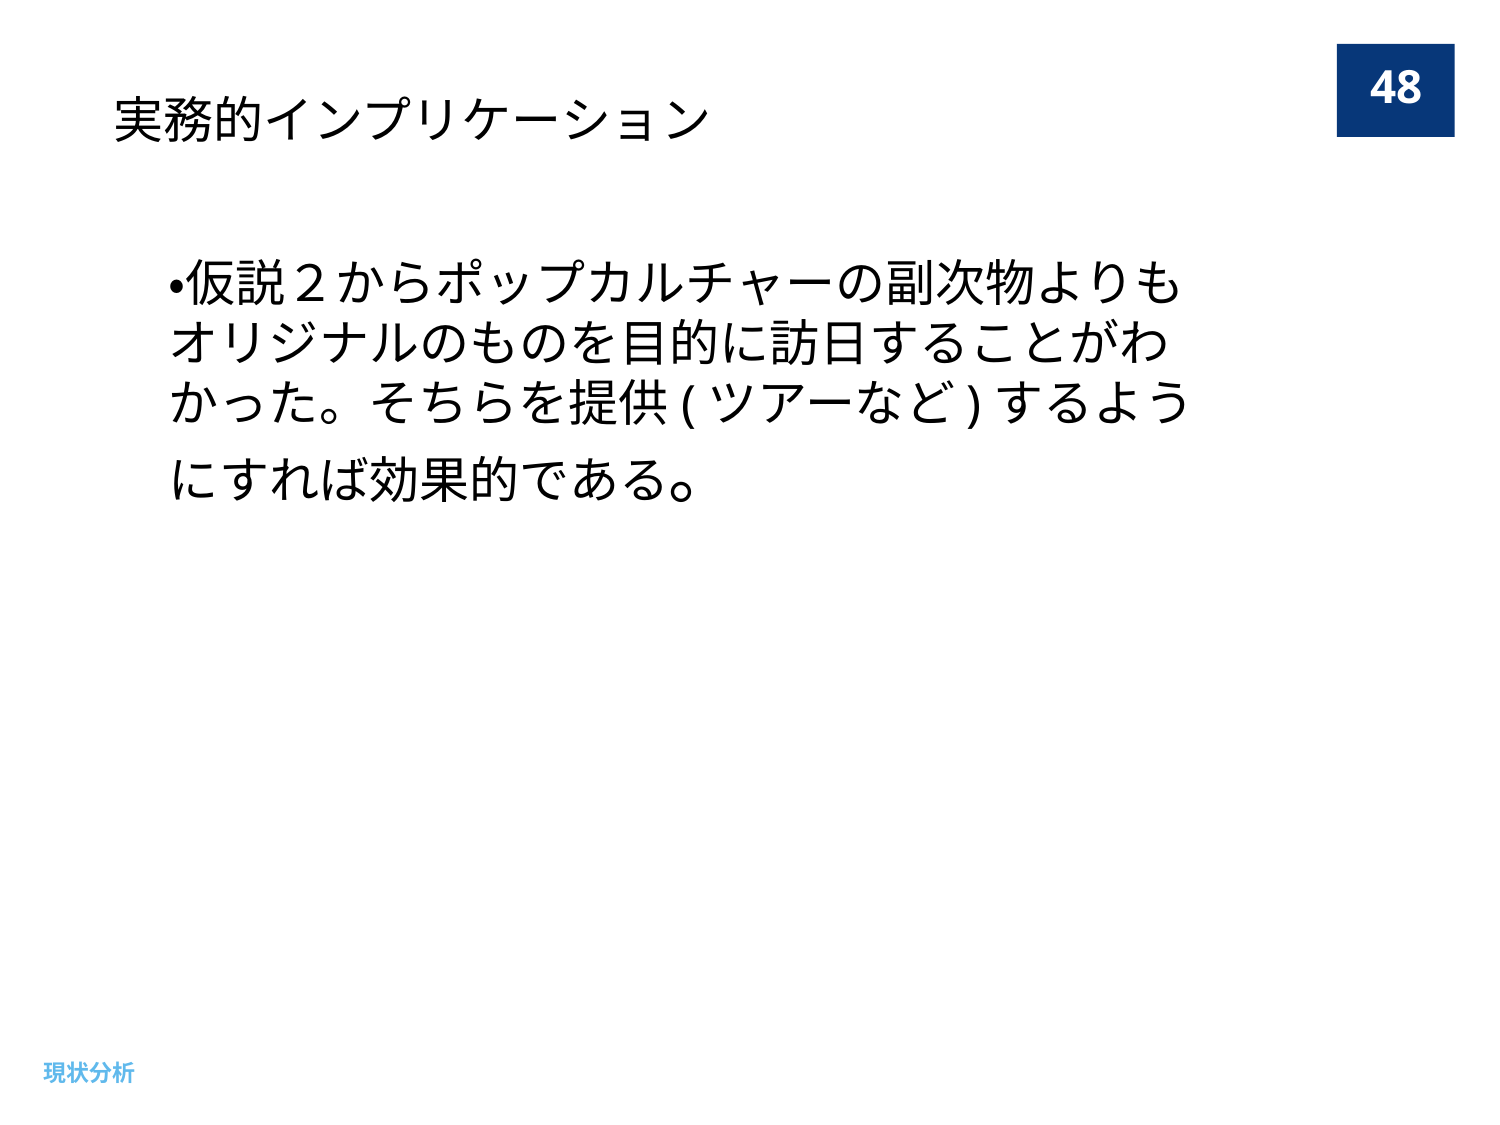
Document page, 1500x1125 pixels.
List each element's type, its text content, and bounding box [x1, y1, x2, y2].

slide_number 48 [1354, 59, 1438, 120]
text_box ・仮説２からポップカルチャーの副次物よりもオリジナルのものを目的に訪日することがわかった。そちらを提供(ツアーなど)するようにすれば効果的である。 [154, 244, 1246, 519]
footer 現状分析 [28, 1042, 1015, 1103]
text_box 実務的インプリケーション [98, 81, 750, 156]
